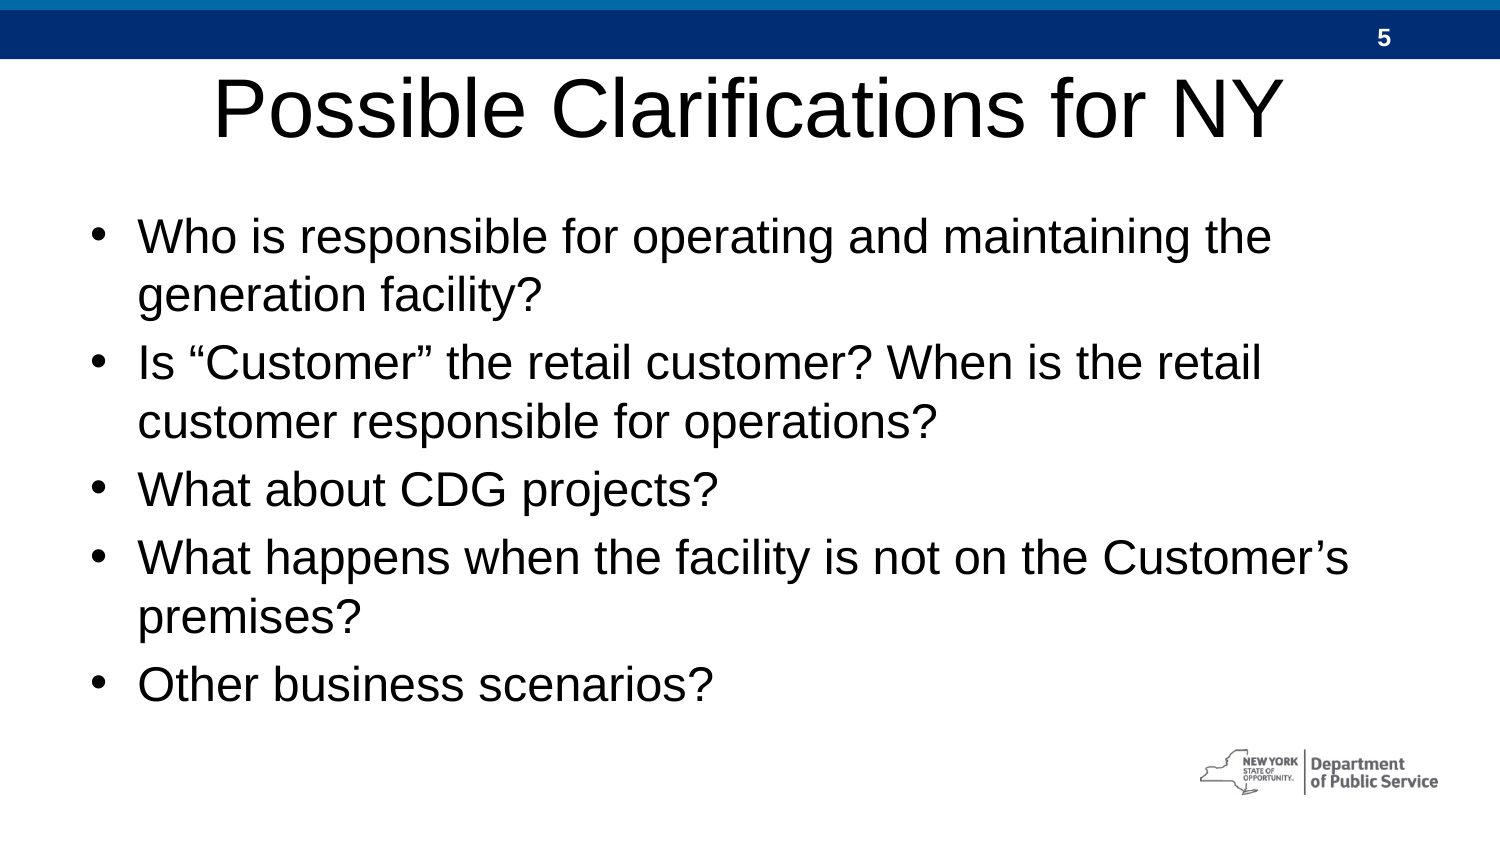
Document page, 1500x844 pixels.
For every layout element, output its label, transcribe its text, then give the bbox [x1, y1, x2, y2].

title Possible Clarifications for NY [75, 33, 1425, 175]
picture [1200, 749, 1438, 795]
list Who is responsible for operating and maintaining the generation facility? Is “Customer” the retail customer? When is the retail customer responsible for operations? What about CDG projects? What happens when the facility is not on the Customer’s premises? Other business scenarios? [75, 196, 1425, 722]
